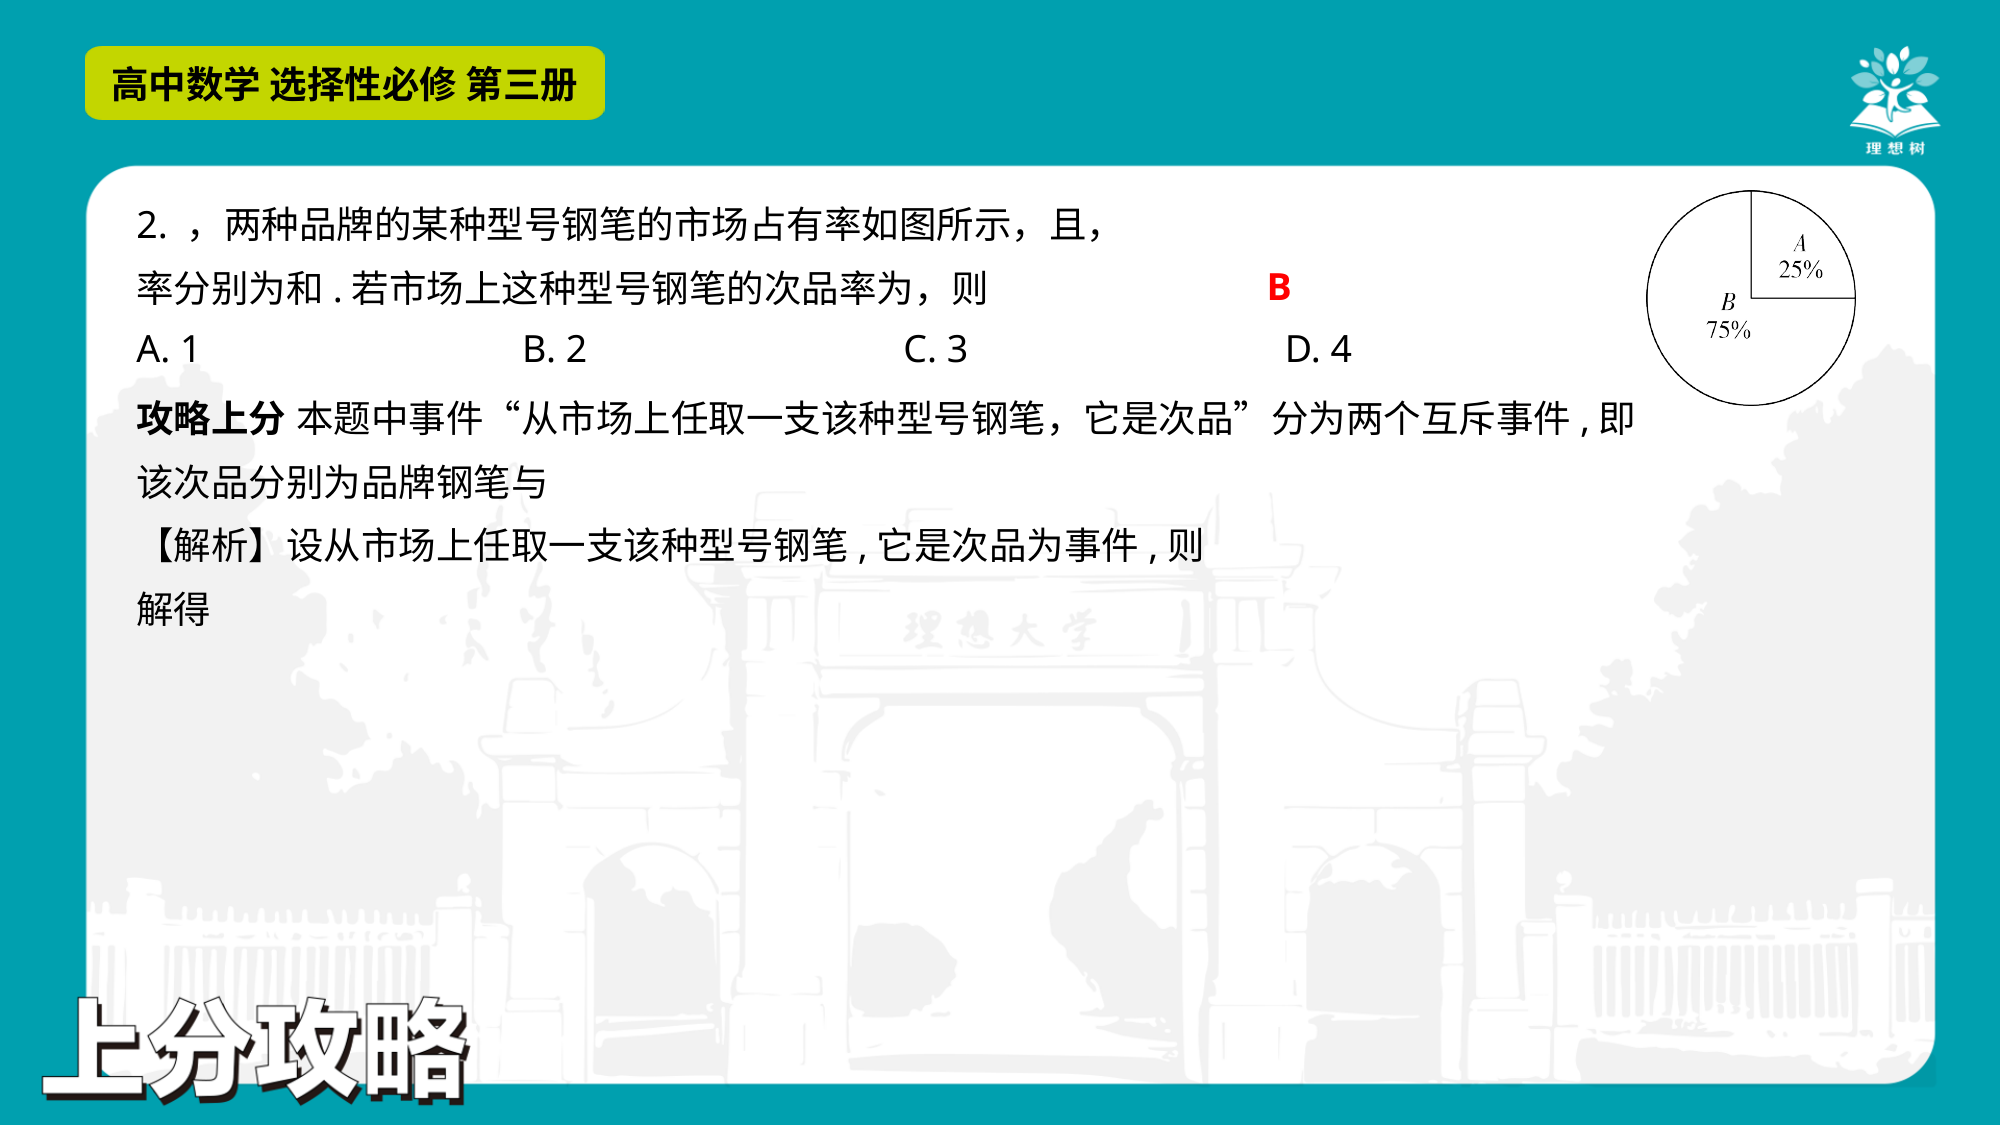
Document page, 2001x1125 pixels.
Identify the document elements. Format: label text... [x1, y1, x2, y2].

text_box B [1252, 243, 1307, 302]
text_box A. 1 B. 2 C. 3 D. 4 [136, 303, 1635, 363]
picture [0, 0, 2000, 1125]
